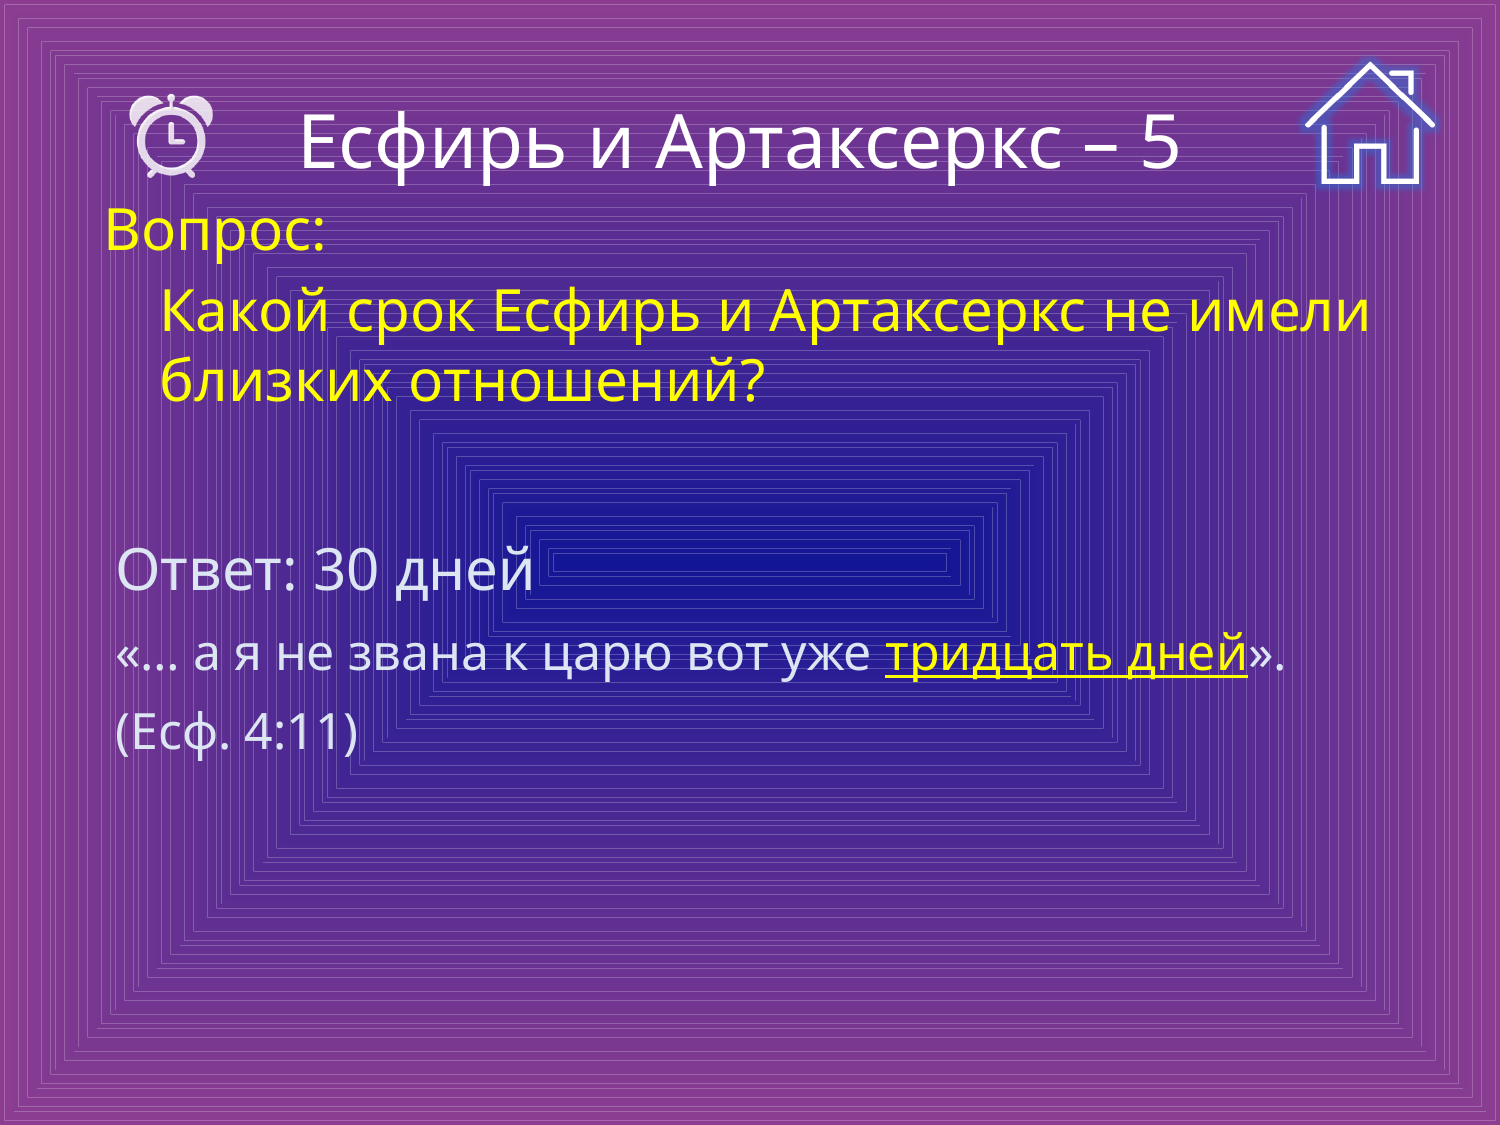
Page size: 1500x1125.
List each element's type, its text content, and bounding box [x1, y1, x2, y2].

picture [1304, 54, 1435, 184]
list Вопрос: Какой срок Есфирь и Артаксеркс не имели близких отношений? [88, 184, 1437, 433]
picture [123, 89, 219, 185]
title Есфирь и Артаксеркс – 5 [75, 45, 1425, 233]
list Ответ: 30 дней «… а я не звана к царю вот уже тридцать дней». (Есф. 4:11) [100, 515, 1437, 1024]
